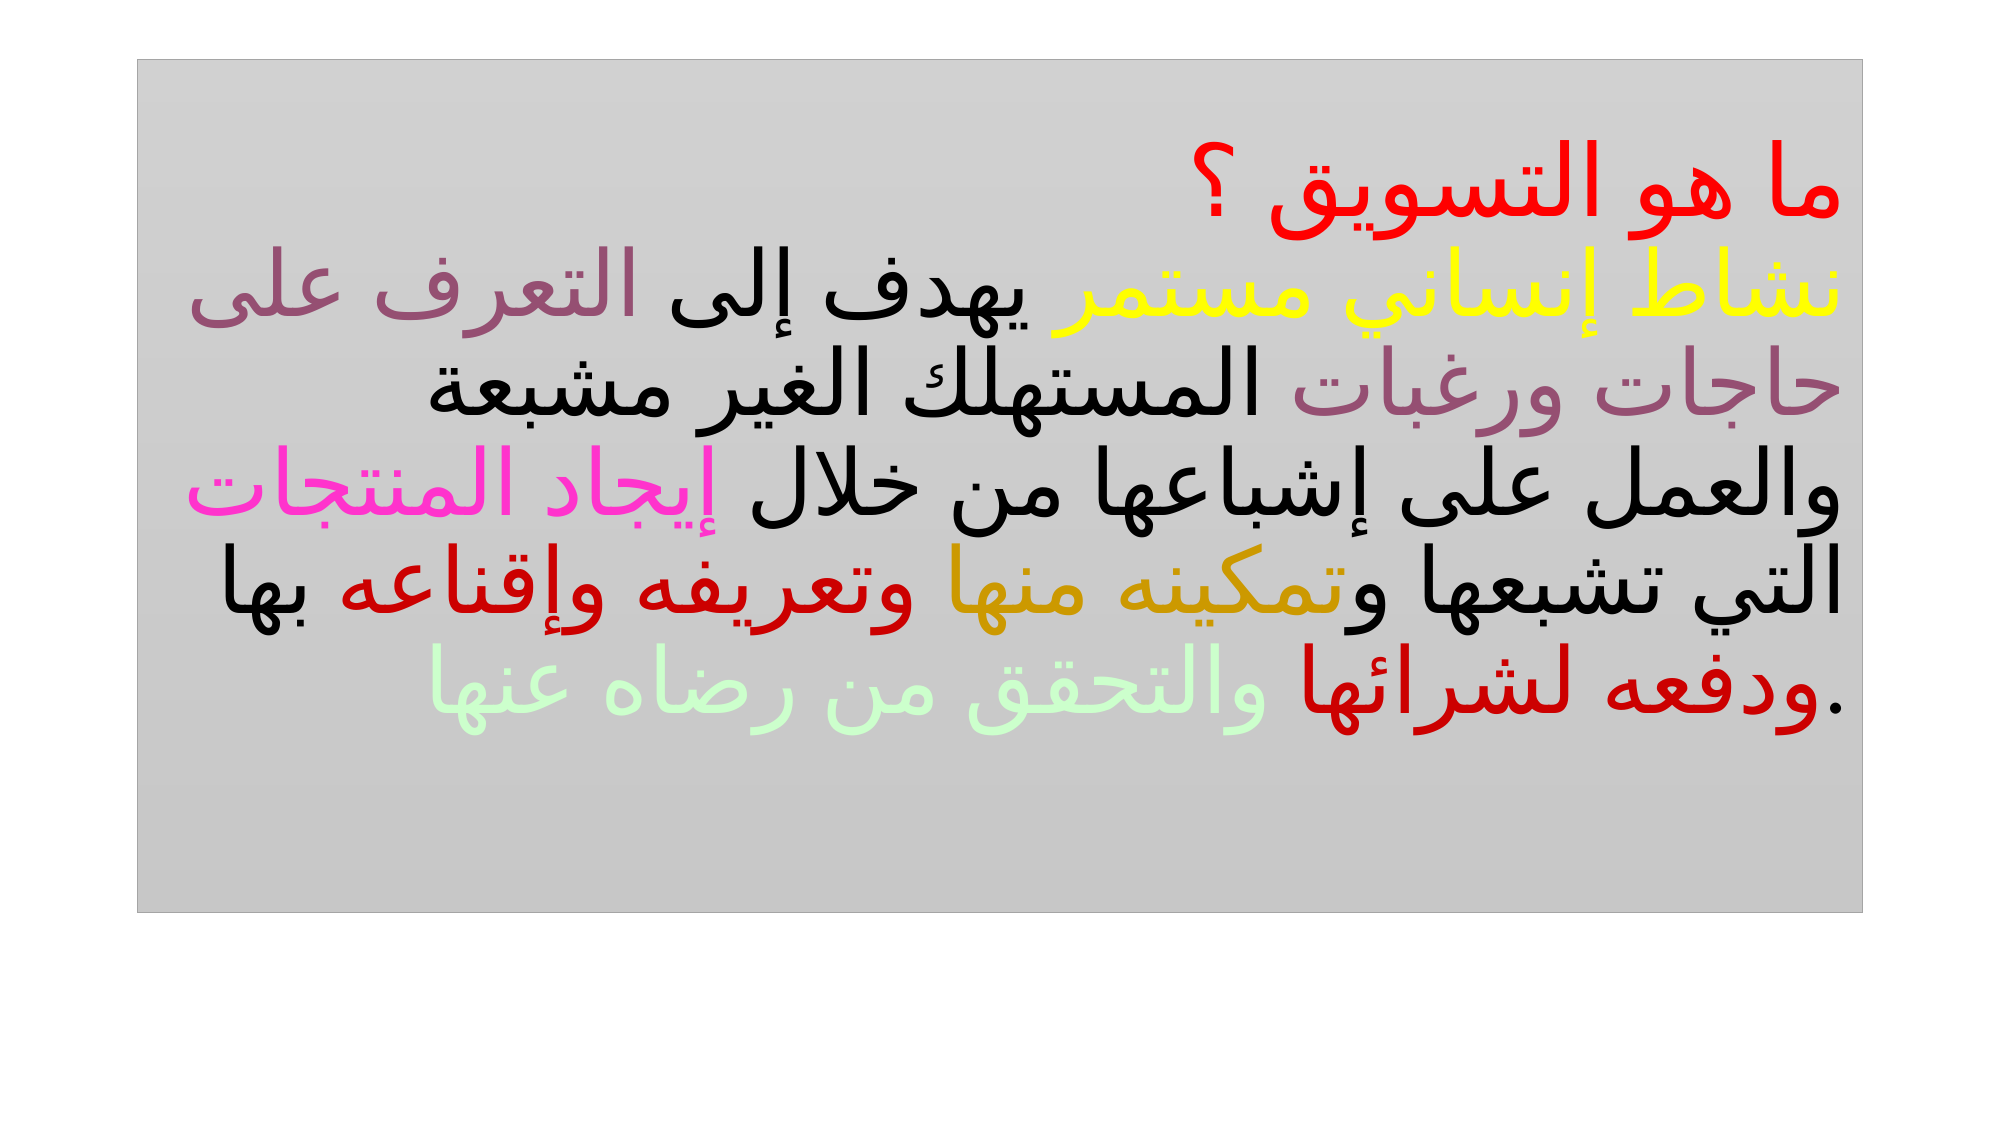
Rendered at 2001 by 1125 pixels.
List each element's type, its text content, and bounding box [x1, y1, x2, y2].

title ما هو التسويق ؟ نشاط إنساني مستمر يهدف إلى التعرف على حاجات ورغبات المستهلك الغير مشبعة والعمل على إشباعها من خلال إيجاد المنتجات التي تشبعها وتمكينه منها وتعريفه وإقناعه بها ودفعه لشرائها والتحقق من رضاه عنها. [137, 59, 1863, 913]
